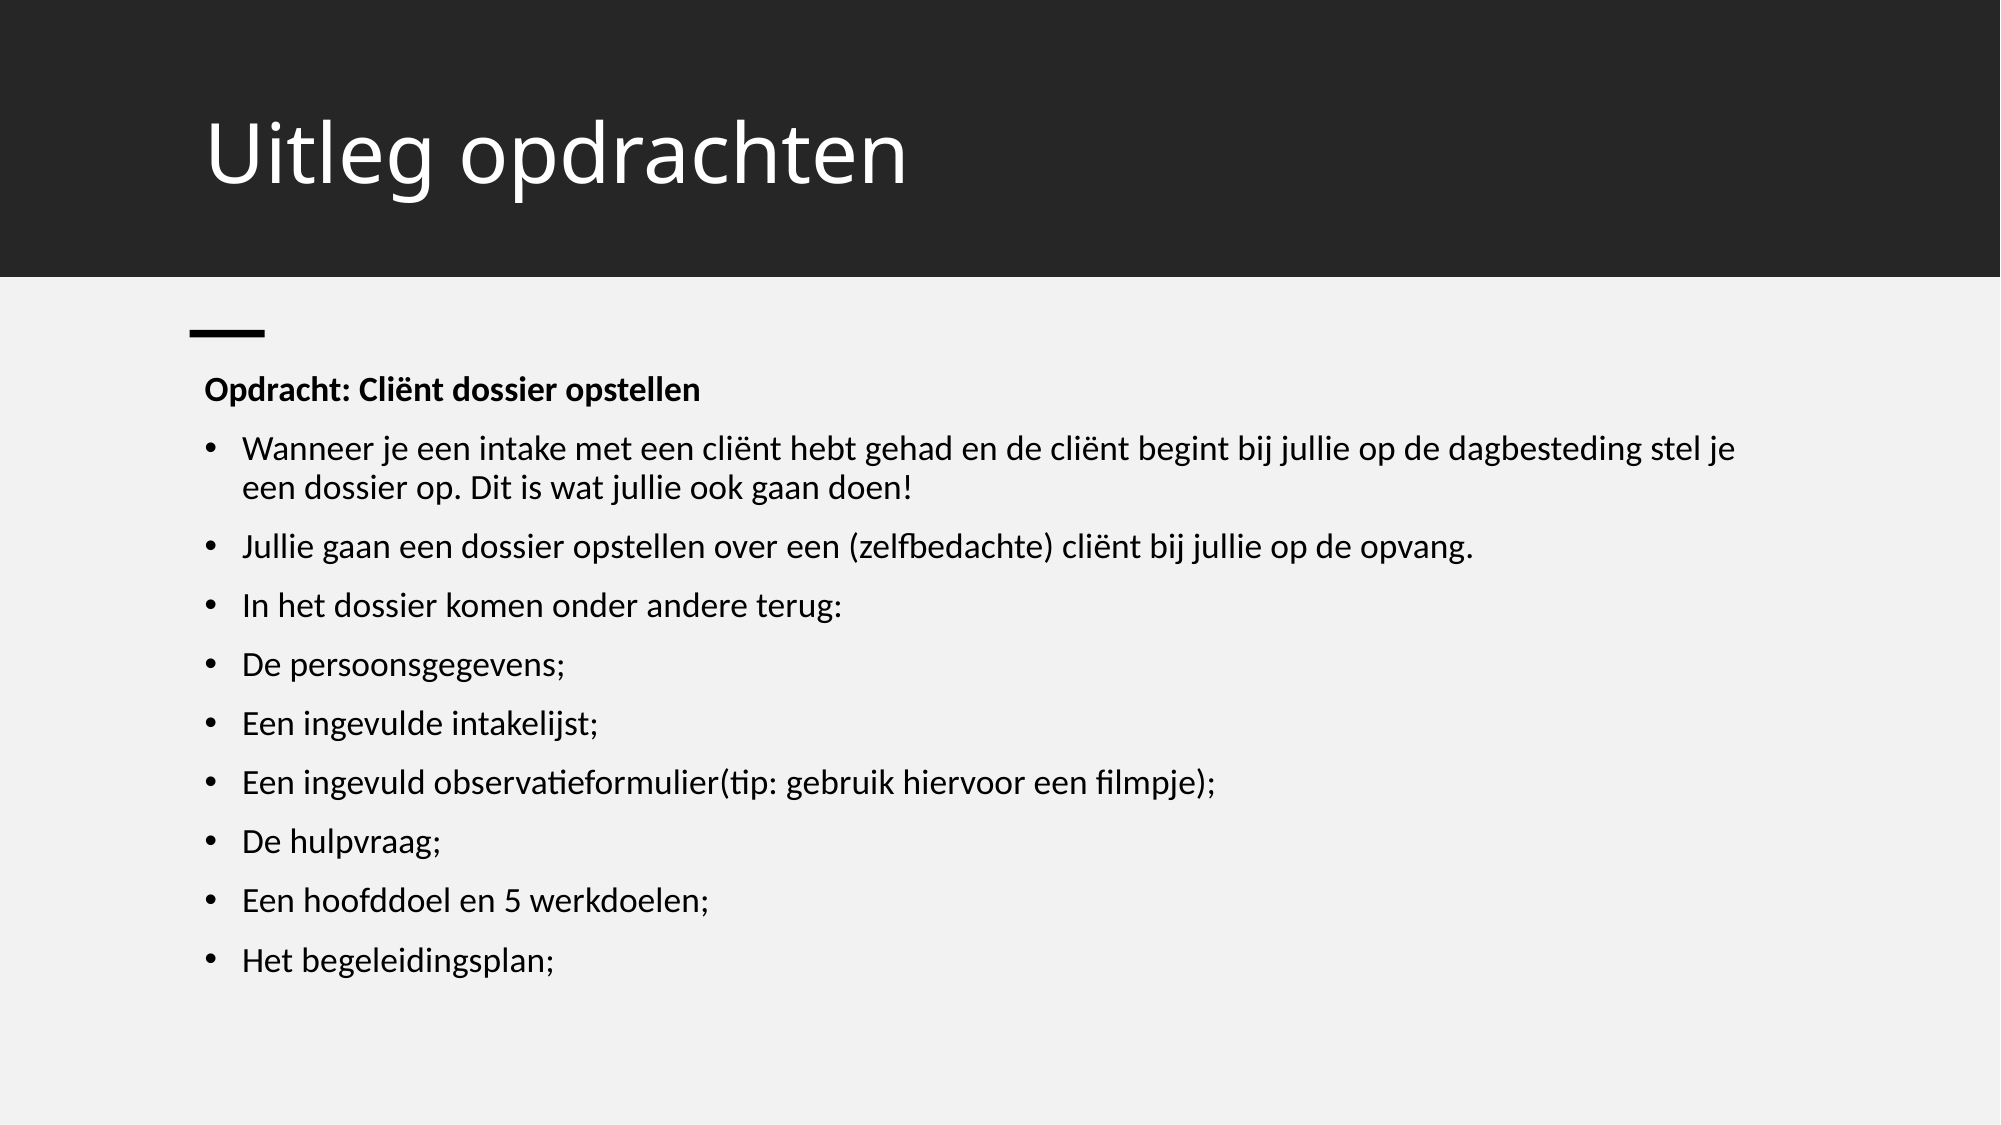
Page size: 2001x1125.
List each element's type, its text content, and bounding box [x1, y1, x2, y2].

title Uitleg opdrachten [189, 104, 1812, 253]
list Opdracht: Cliënt dossier opstellen Wanneer je een intake met een cliënt hebt gehad en de cliënt begint bij jullie op de dagbesteding stel je een dossier op. Dit is wat jullie ook gaan doen! Jullie gaan een dossier opstellen over een (zelfbedachte) cliënt bij jullie op de opvang. In het dossier komen onder andere terug: De persoonsgegevens; Een ingevulde intakelijst; Een ingevuld observatieformulier(tip: gebruik hiervoor een filmpje); De hulpvraag; Een hoofddoel en 5 werkdoelen; Het begeleidingsplan; [189, 363, 1811, 1014]
text_box [0, 0, 2000, 276]
text_box [0, 276, 2000, 1125]
text_box [189, 329, 266, 338]
